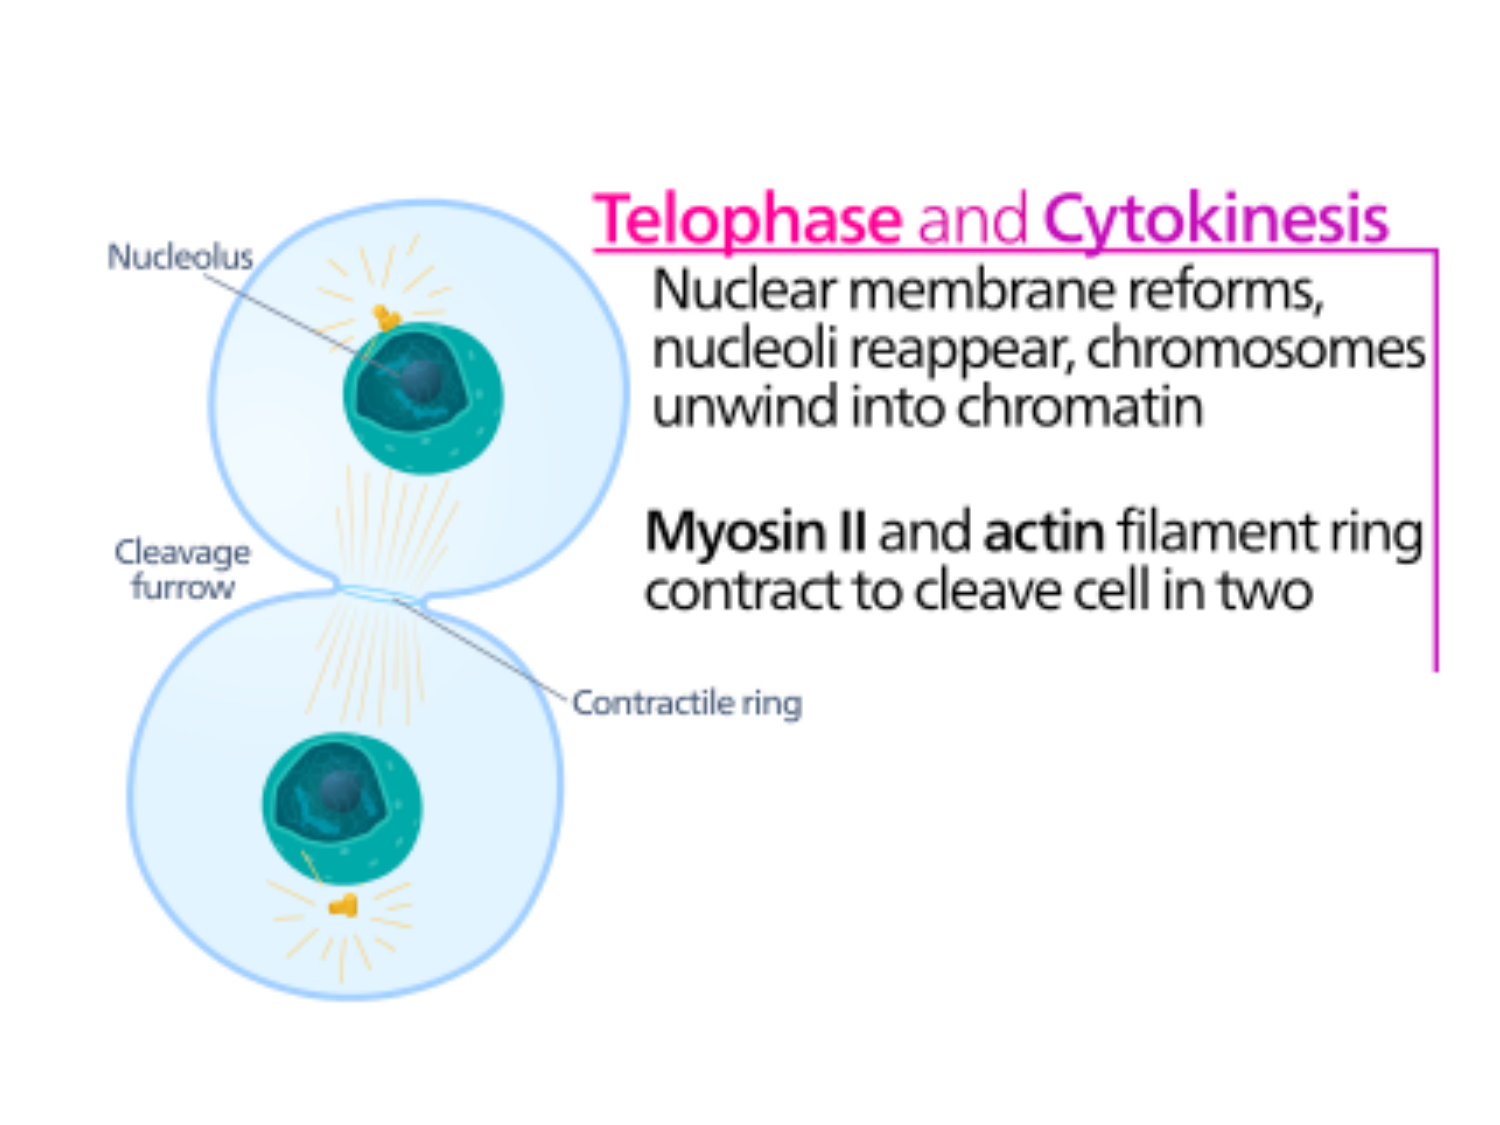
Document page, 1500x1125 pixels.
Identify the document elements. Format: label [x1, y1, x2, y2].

picture [74, 162, 1476, 1038]
